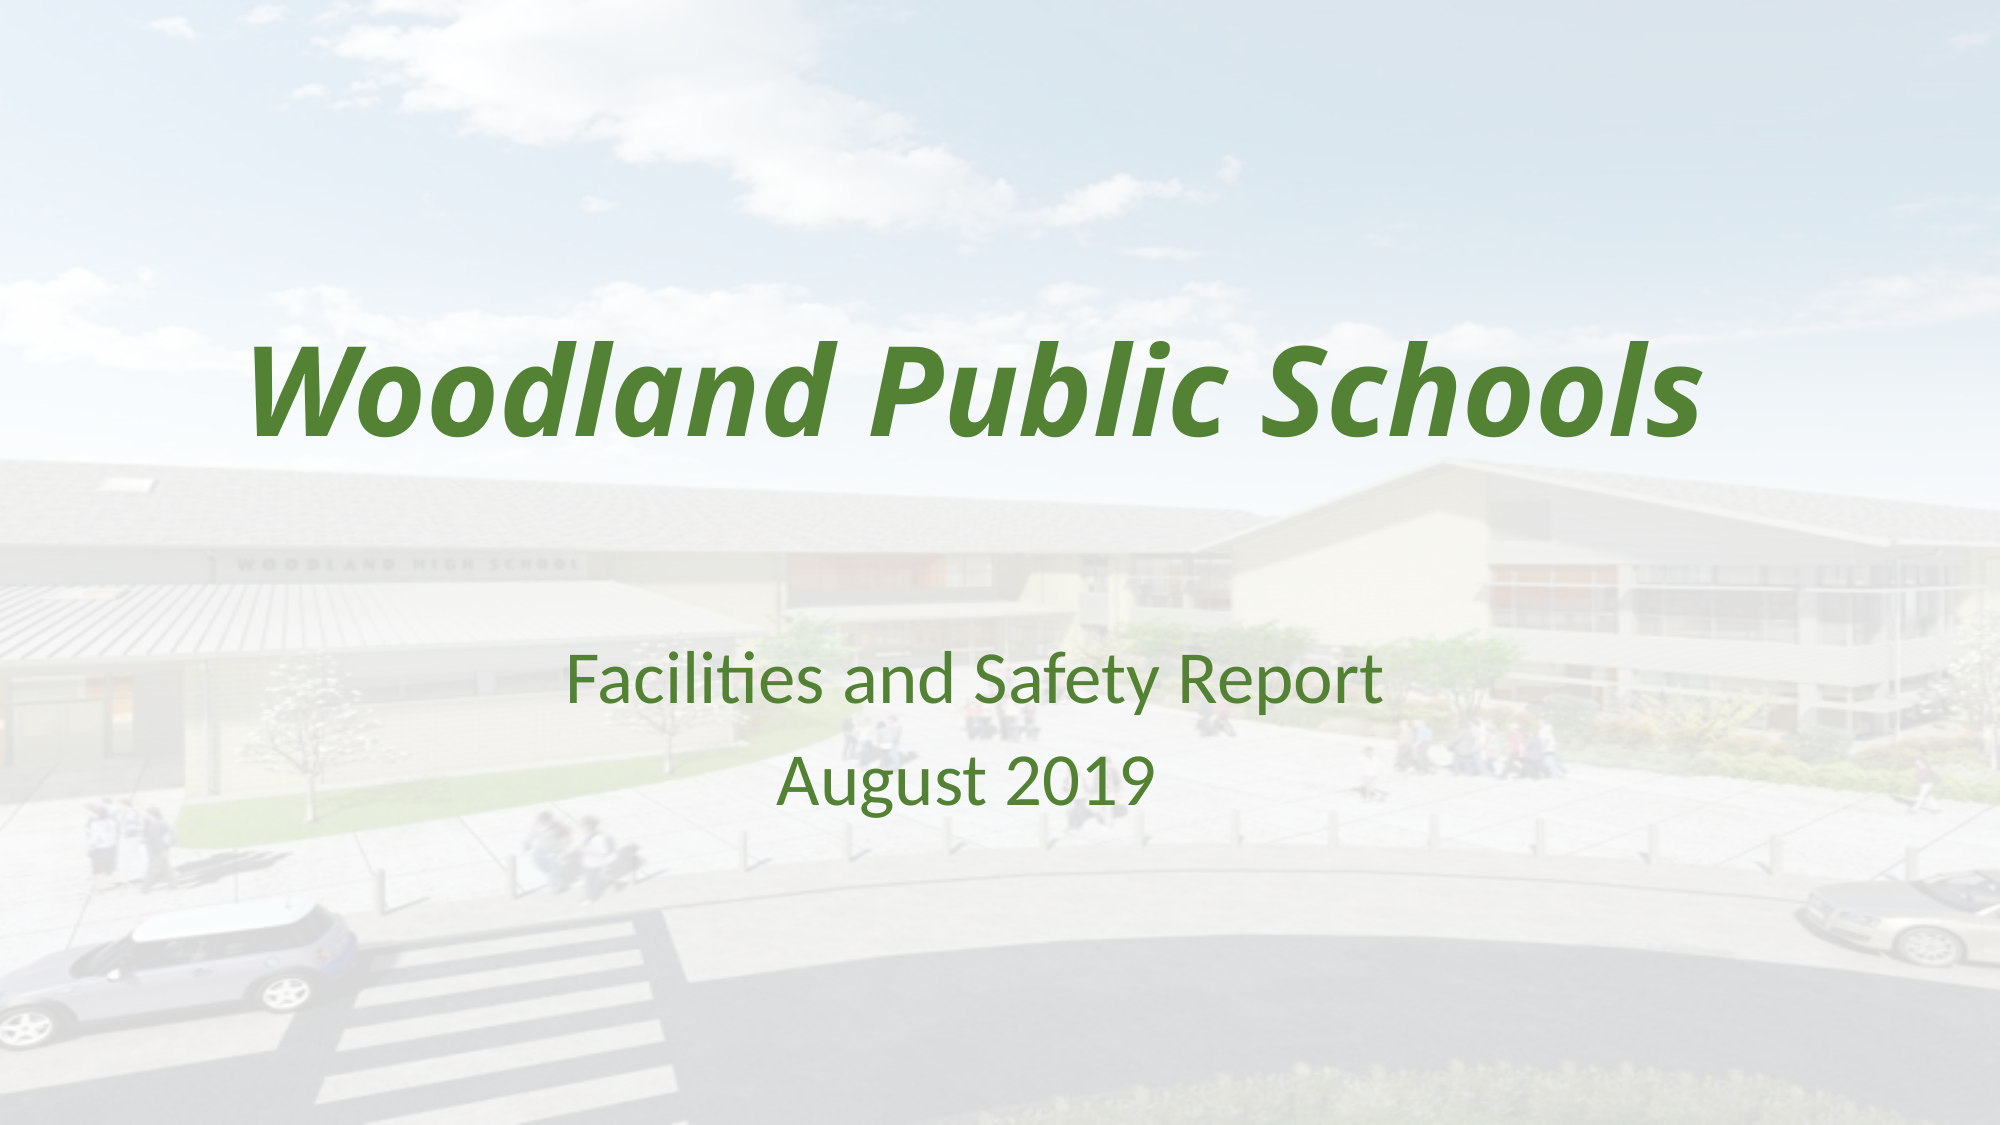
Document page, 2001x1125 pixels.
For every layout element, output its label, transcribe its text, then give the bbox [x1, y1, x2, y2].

title Woodland Public Schools [200, 80, 1750, 472]
subtitle Facilities and Safety Report August 2019 [225, 631, 1726, 903]
